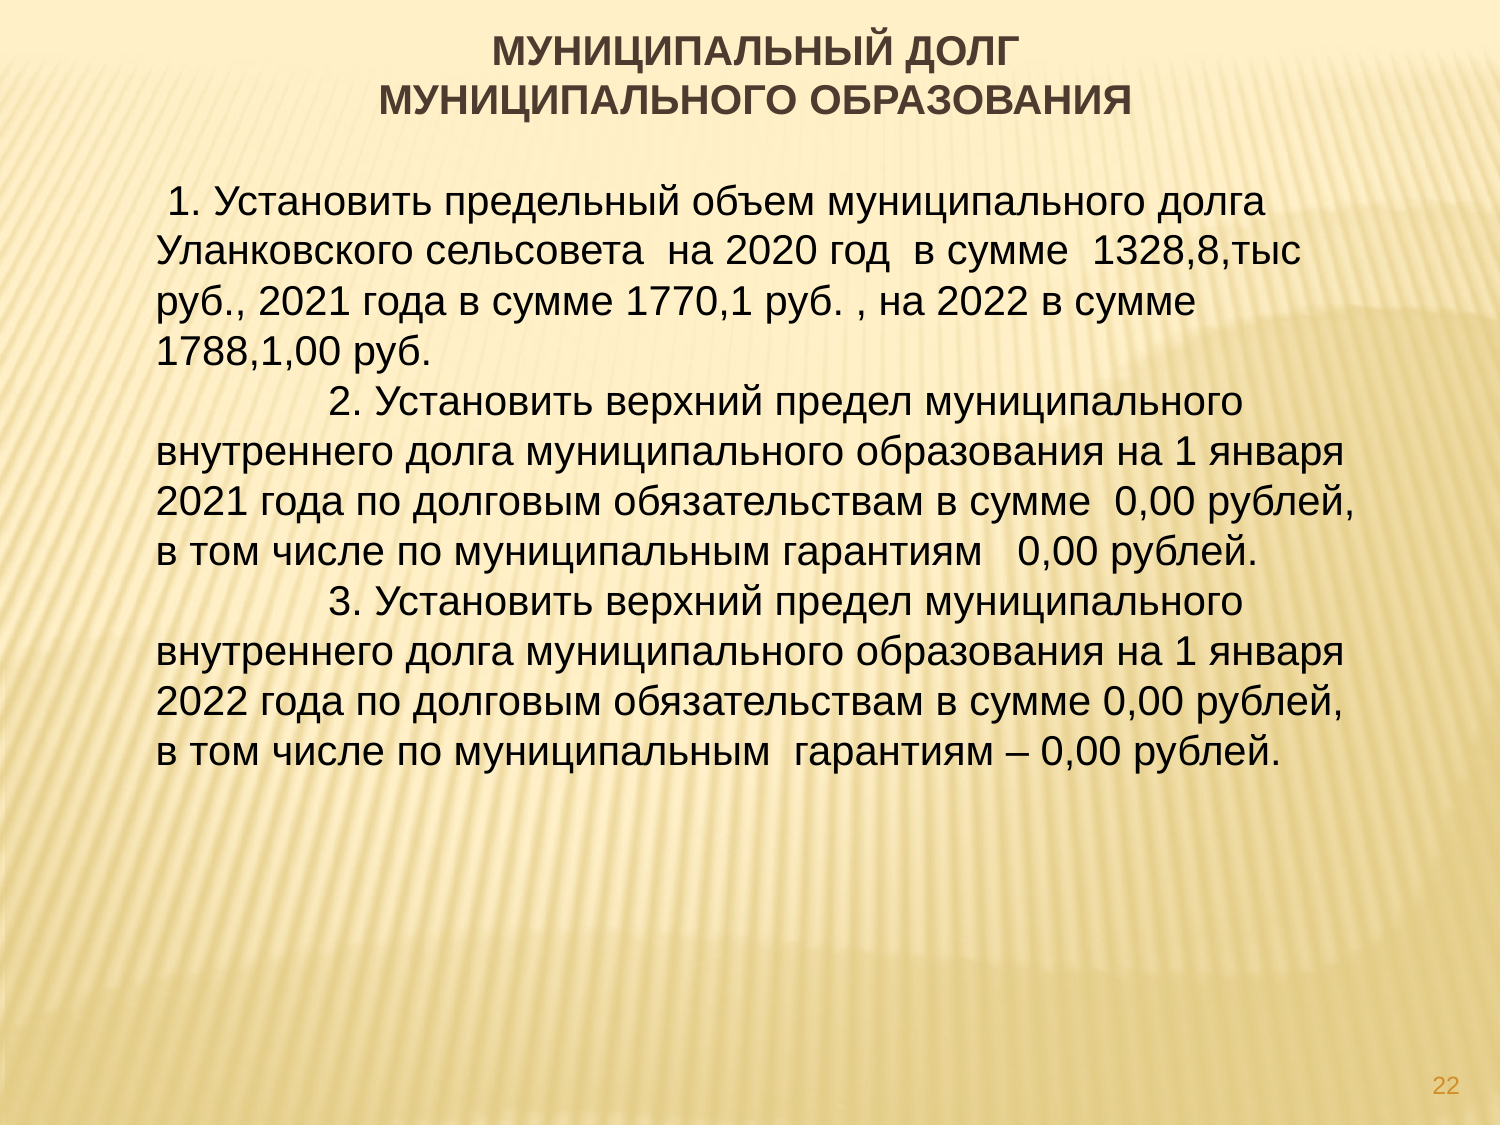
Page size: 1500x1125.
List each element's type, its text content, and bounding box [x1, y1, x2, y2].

text_box МУНИЦИПАЛЬНЫЙ ДОЛГ МУНИЦИПАЛЬНОГО ОБРАЗОВАНИЯ 1. Установить предельный объем муниципального долга Уланковского сельсовета на 2020 год в сумме 1328,8,тыс руб., 2021 года в сумме 1770,1 руб. , на 2022 в сумме 1788,1,00 руб. 2. Установить верхний предел муниципального внутреннего долга муниципального образования на 1 января 2021 года по долговым обязательствам в сумме 0,00 рублей, в том числе по муниципальным гарантиям 0,00 рублей. 3. Установить верхний предел муниципального внутреннего долга муниципального образования на 1 января 2022 года по долговым обязательствам в сумме 0,00 рублей, в том числе по муниципальным гарантиям – 0,00 рублей. [140, 15, 1371, 1084]
slide_number 22 [1350, 1062, 1475, 1103]
